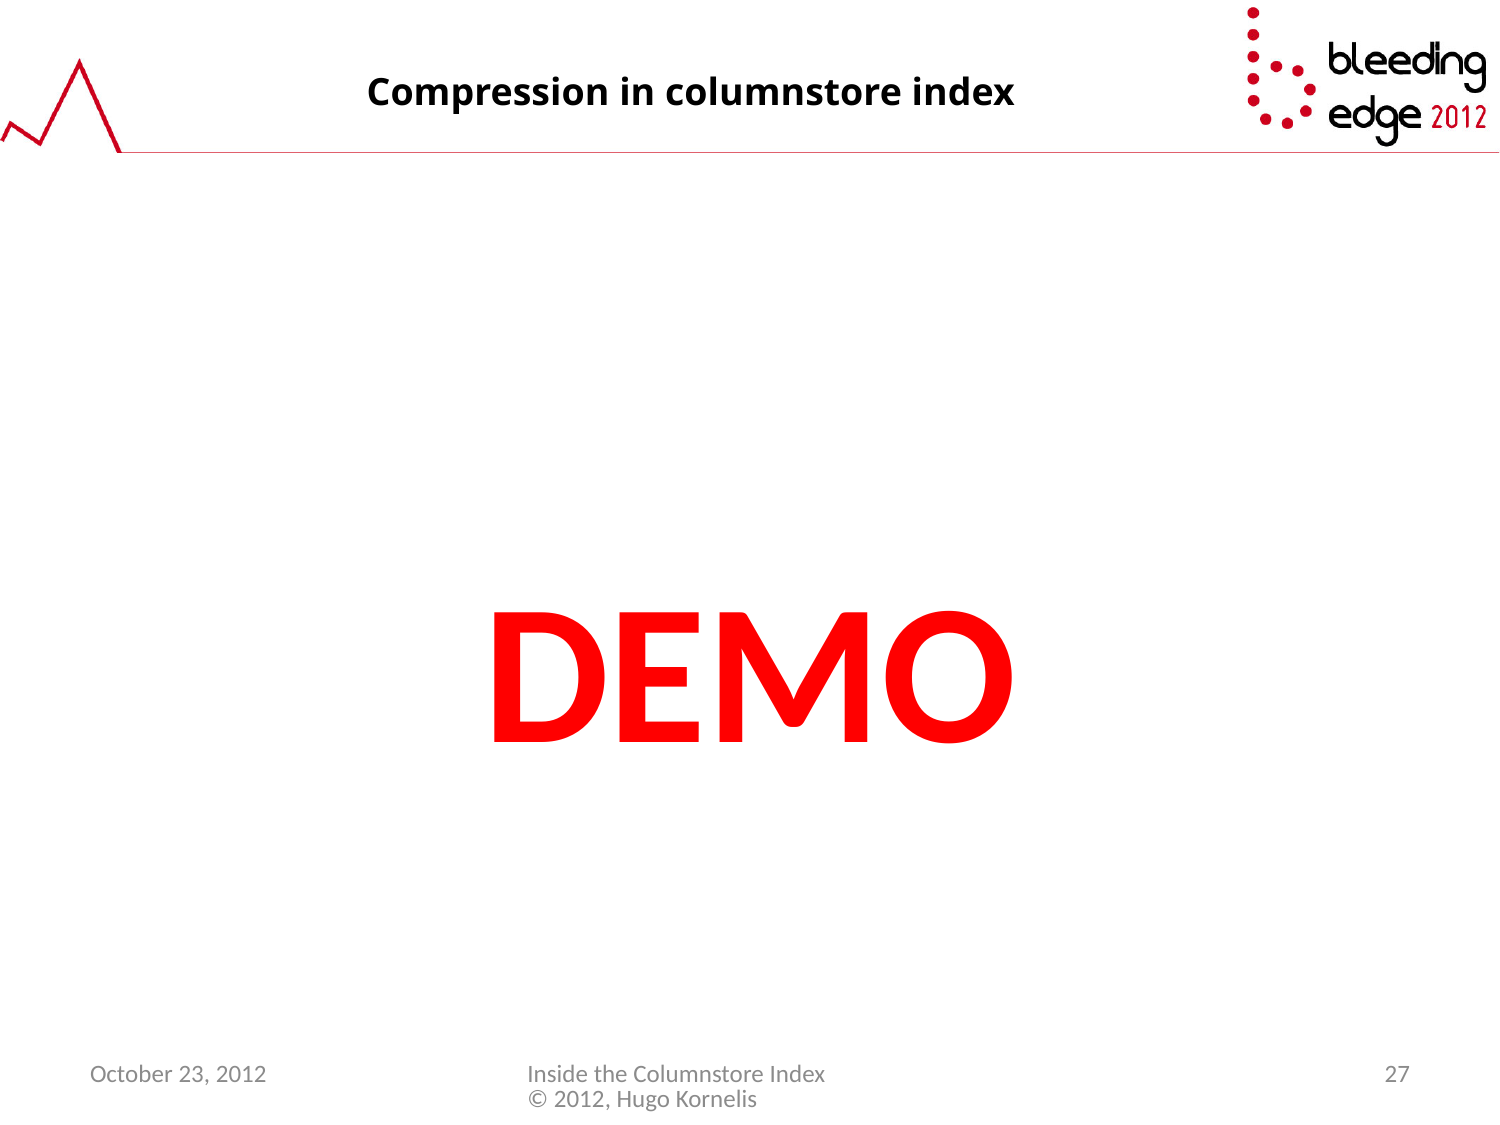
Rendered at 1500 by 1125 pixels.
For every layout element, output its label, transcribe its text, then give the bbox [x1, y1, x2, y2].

picture [0, 1, 1500, 153]
slide_number 27 [1074, 1042, 1425, 1103]
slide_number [75, 1042, 425, 1103]
footer Inside the Columnstore Index © 2012, Hugo Kornelis [512, 1042, 988, 1103]
title Compression in columnstore index [162, 60, 1220, 122]
text_box DEMO [112, 324, 1388, 1000]
